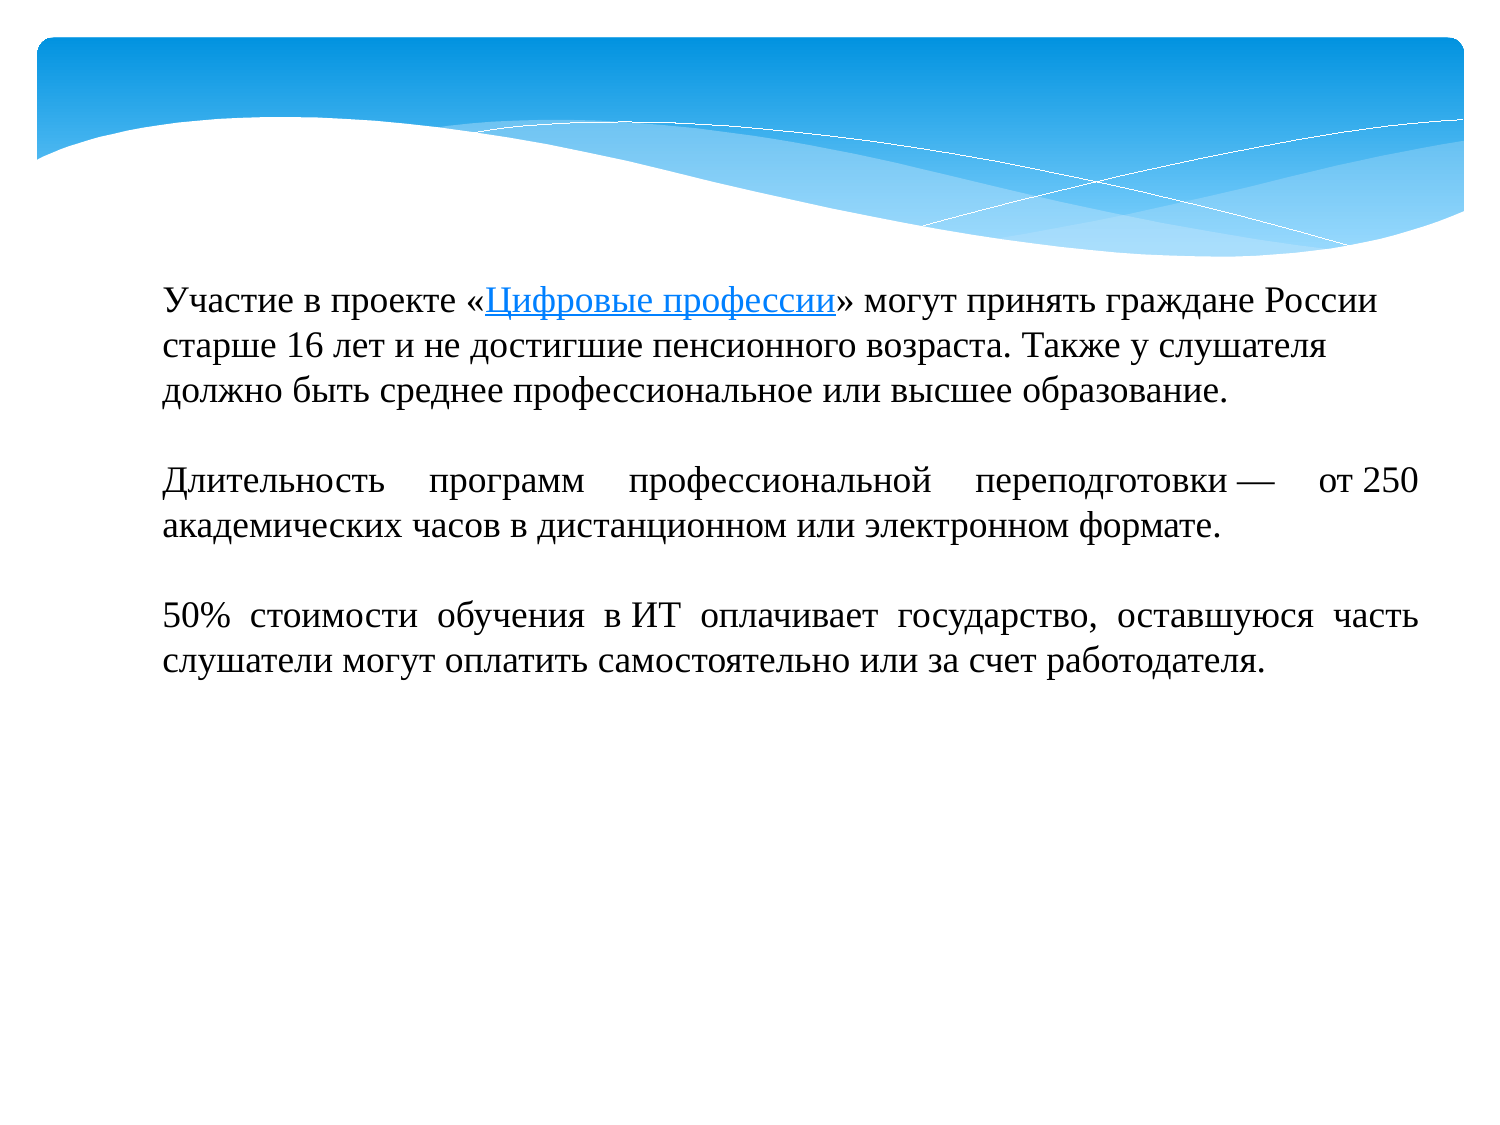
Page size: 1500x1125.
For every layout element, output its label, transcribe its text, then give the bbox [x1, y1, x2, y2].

text_box Участие в проекте «Цифровые профессии» могут принять граждане России старше 16 лет и не достигшие пенсионного возраста. Также у слушателя должно быть среднее профессиональное или высшее образование. Длительность программ профессиональной переподготовки — от 250 академических часов в дистанционном или электронном формате. 50% стоимости обучения в ИТ оплачивает государство, оставшуюся часть слушатели могут оплатить самостоятельно или за счет работодателя. [147, 267, 1435, 687]
